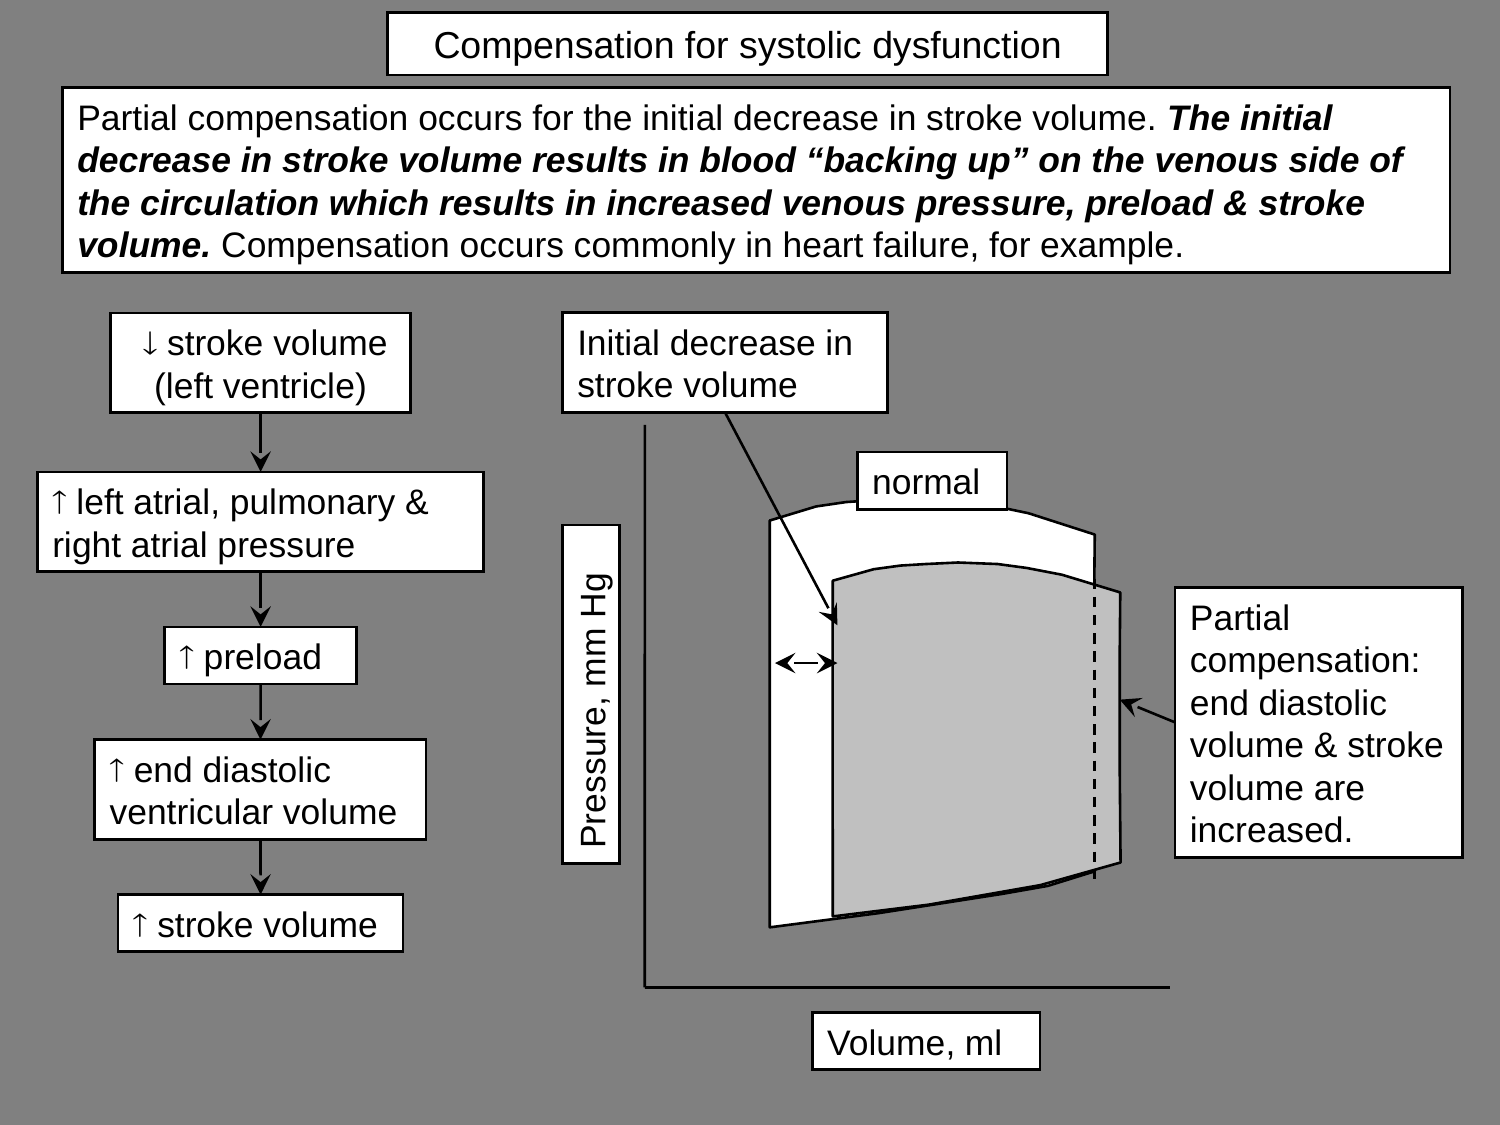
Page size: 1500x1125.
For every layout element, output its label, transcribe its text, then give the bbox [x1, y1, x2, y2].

text_box Partial compensation occurs for the initial decrease in stroke volume. The initial decrease in stroke volume results in blood “backing up” on the venous side of the circulation which results in increased venous pressure, preload & stroke volume. Compensation occurs commonly in heart failure, for example. [62, 87, 1450, 273]
title Compensation for systolic dysfunction [386, 11, 1109, 76]
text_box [37, 312, 484, 954]
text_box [562, 312, 1463, 1073]
